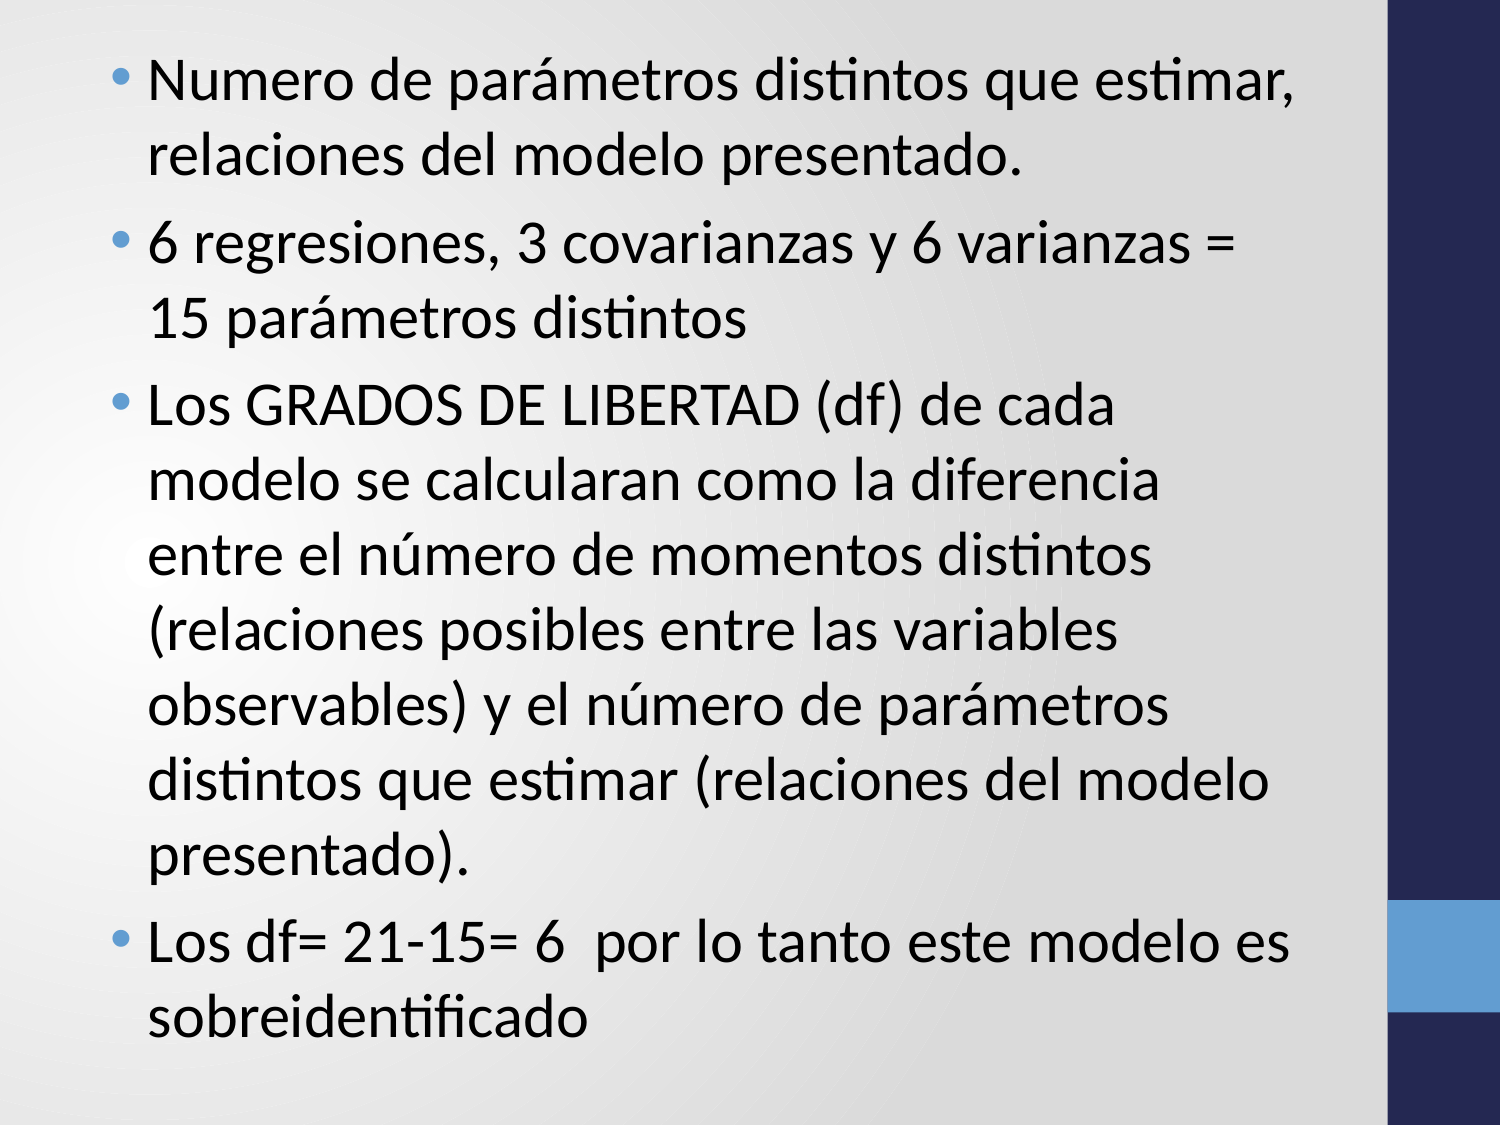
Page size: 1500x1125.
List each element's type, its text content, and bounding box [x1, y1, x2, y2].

list Numero de parámetros distintos que estimar, relaciones del modelo presentado. 6 regresiones, 3 covarianzas y 6 varianzas = 15 parámetros distintos Los GRADOS DE LIBERTAD (df) de cada modelo se calcularan como la diferencia entre el número de momentos distintos (relaciones posibles entre las variables observables) y el número de parámetros distintos que estimar (relaciones del modelo presentado). Los df= 21-15= 6 por lo tanto este modelo es sobreidentificado [76, 30, 1327, 1083]
